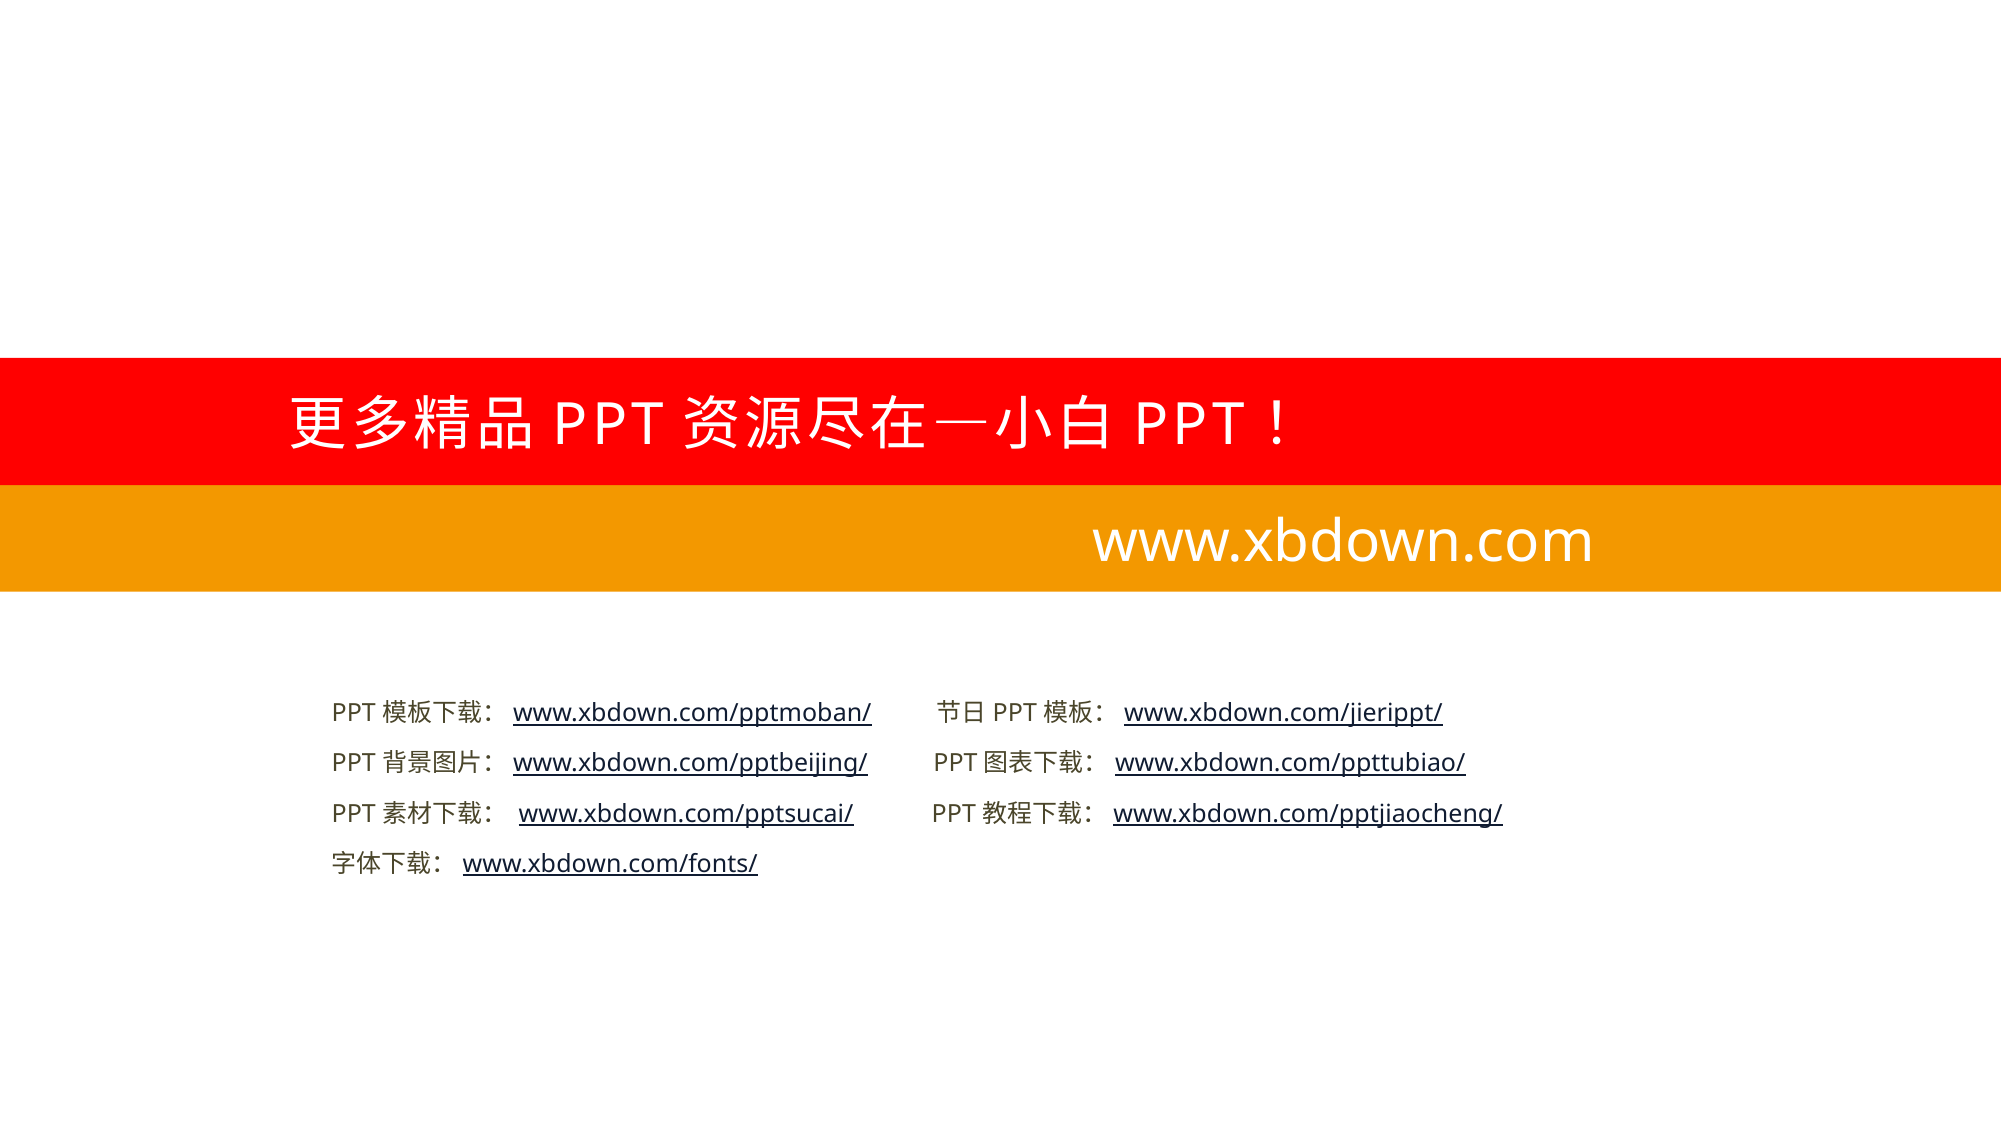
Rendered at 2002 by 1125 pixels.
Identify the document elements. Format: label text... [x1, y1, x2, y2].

text_box PPT模板下载：www.xbdown.com/pptmoban/ 节日PPT模板：www.xbdown.com/jierippt/ PPT背景图片：www.xbdown.com/pptbeijing/ PPT图表下载：www.xbdown.com/ppttubiao/ PPT素材下载： www.xbdown.com/pptsucai/ PPT教程下载：www.xbdown.com/pptjiaocheng/ 字体下载：www.xbdown.com/fonts/ [316, 642, 1689, 920]
text_box 更多精品PPT资源尽在—小白PPT！ [0, 356, 2001, 487]
text_box www.xbdown.com [0, 487, 2001, 594]
